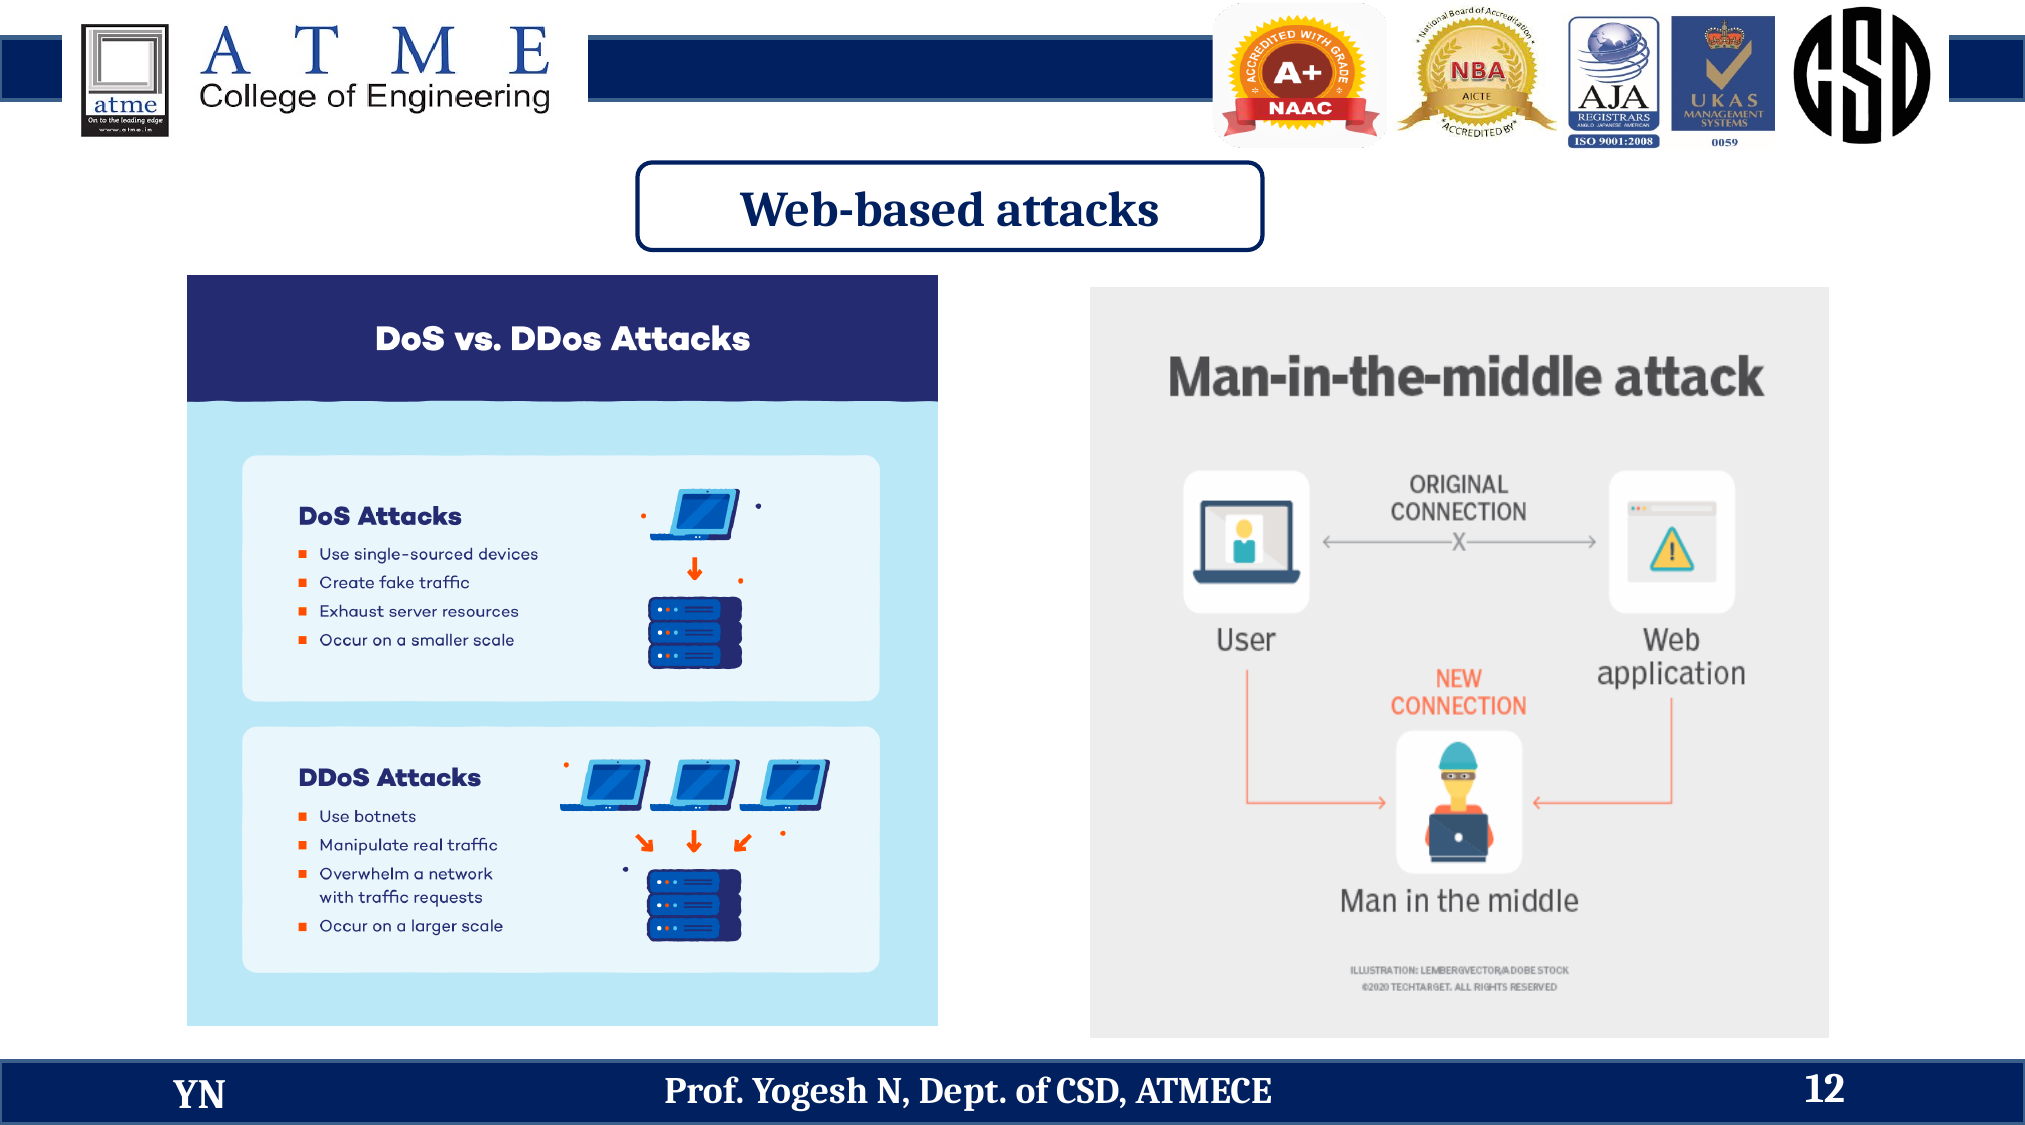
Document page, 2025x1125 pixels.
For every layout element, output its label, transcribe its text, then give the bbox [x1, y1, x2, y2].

text_box Web-based attacks [635, 160, 1265, 253]
text_box 12 [1625, 1053, 2025, 1119]
picture [1090, 286, 1829, 1038]
text_box Prof. Yogesh N, Dept. of CSD, ATMECE [562, 1058, 1375, 1119]
picture [187, 275, 938, 1026]
text_box YN [0, 1059, 400, 1125]
picture [62, 0, 588, 157]
picture [1212, 0, 1949, 150]
